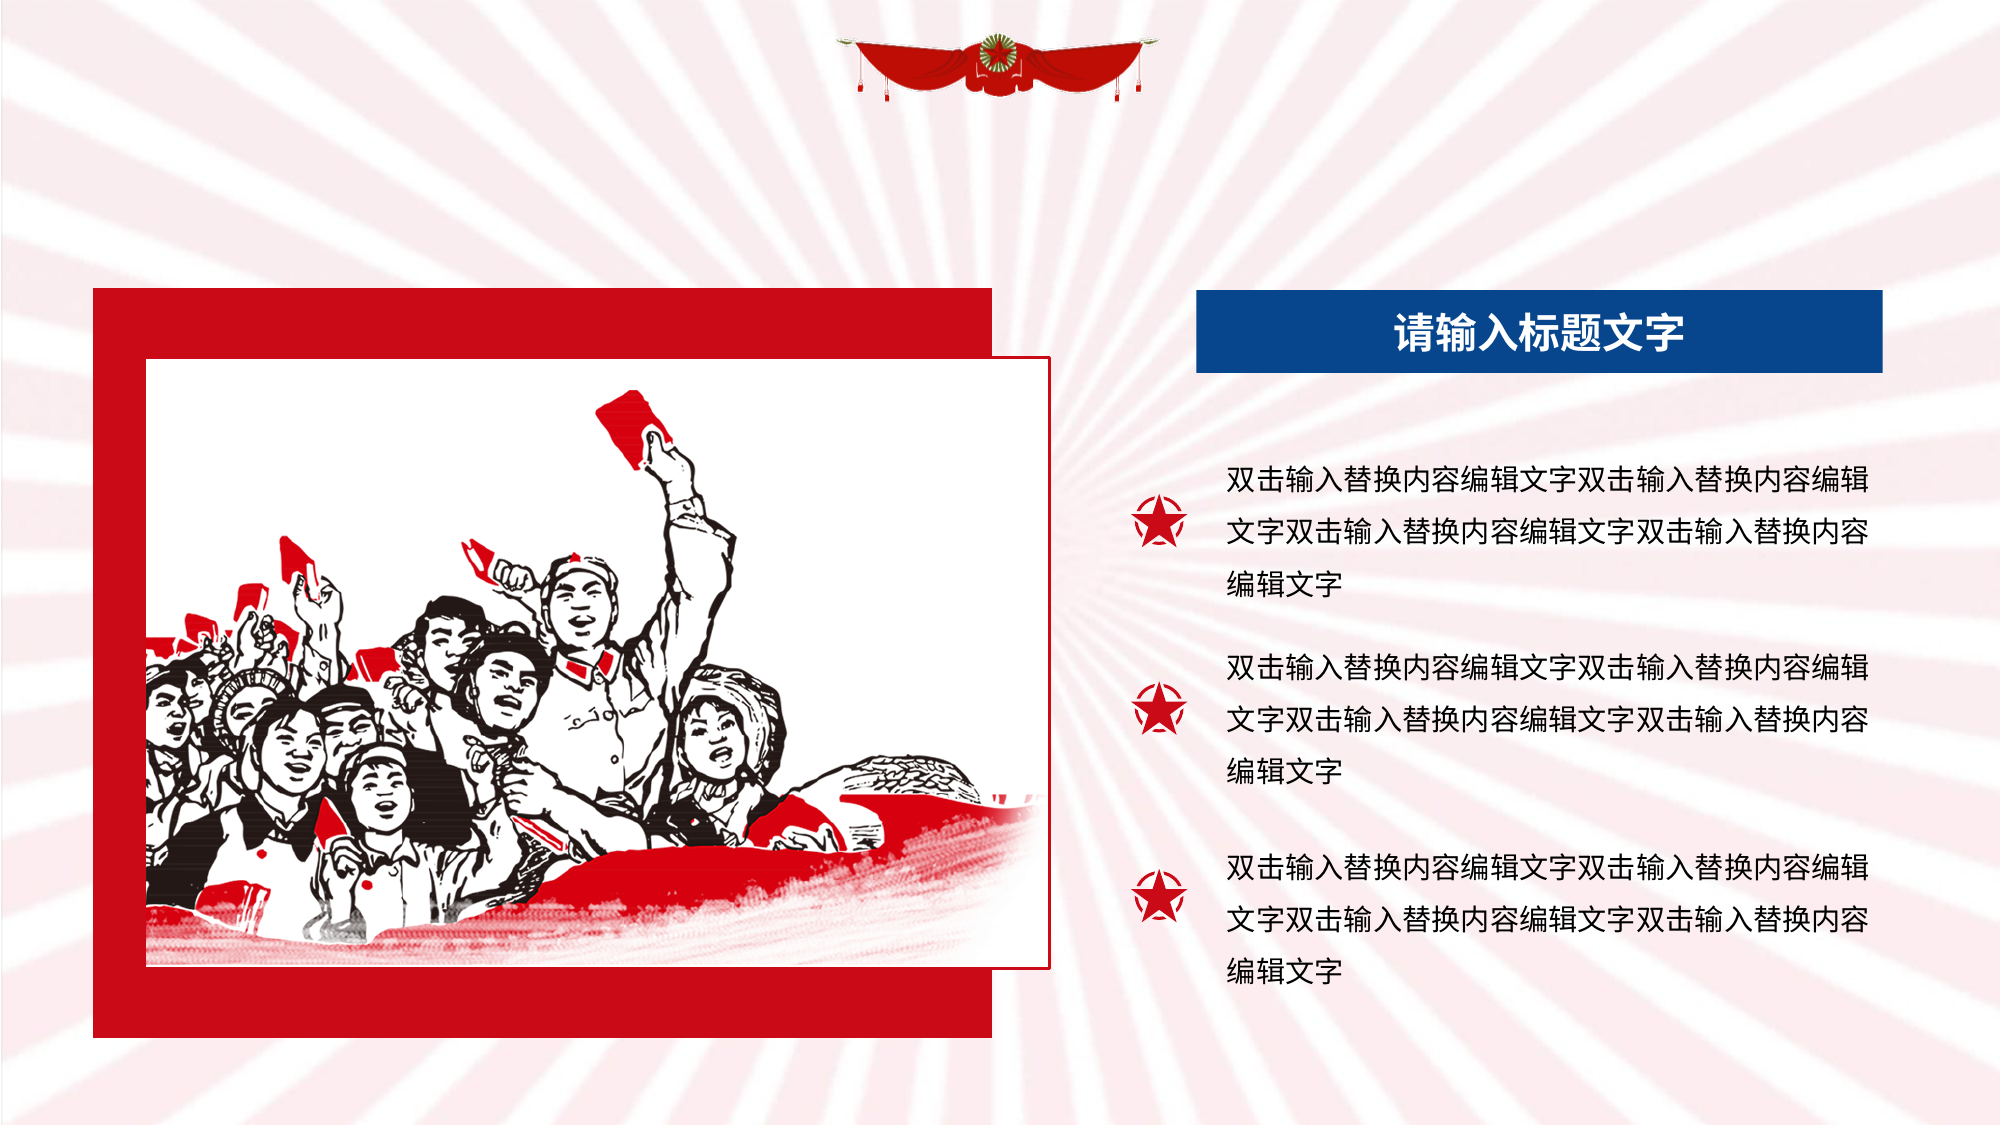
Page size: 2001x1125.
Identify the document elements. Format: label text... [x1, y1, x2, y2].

text_box [95, 289, 991, 1037]
text_box [1131, 493, 1188, 548]
text_box [1131, 868, 1188, 923]
text_box 请输入标题文字 [1195, 289, 1884, 374]
picture [3, 1, 2000, 1125]
text_box 双击输入替换内容编辑文字双击输入替换内容编辑文字双击输入替换内容编辑文字双击输入替换内容编辑文字 [1212, 624, 1899, 797]
text_box [1131, 681, 1188, 735]
text_box 双击输入替换内容编辑文字双击输入替换内容编辑文字双击输入替换内容编辑文字双击输入替换内容编辑文字 [1212, 823, 1899, 997]
text_box 双击输入替换内容编辑文字双击输入替换内容编辑文字双击输入替换内容编辑文字双击输入替换内容编辑文字 [1212, 436, 1899, 609]
